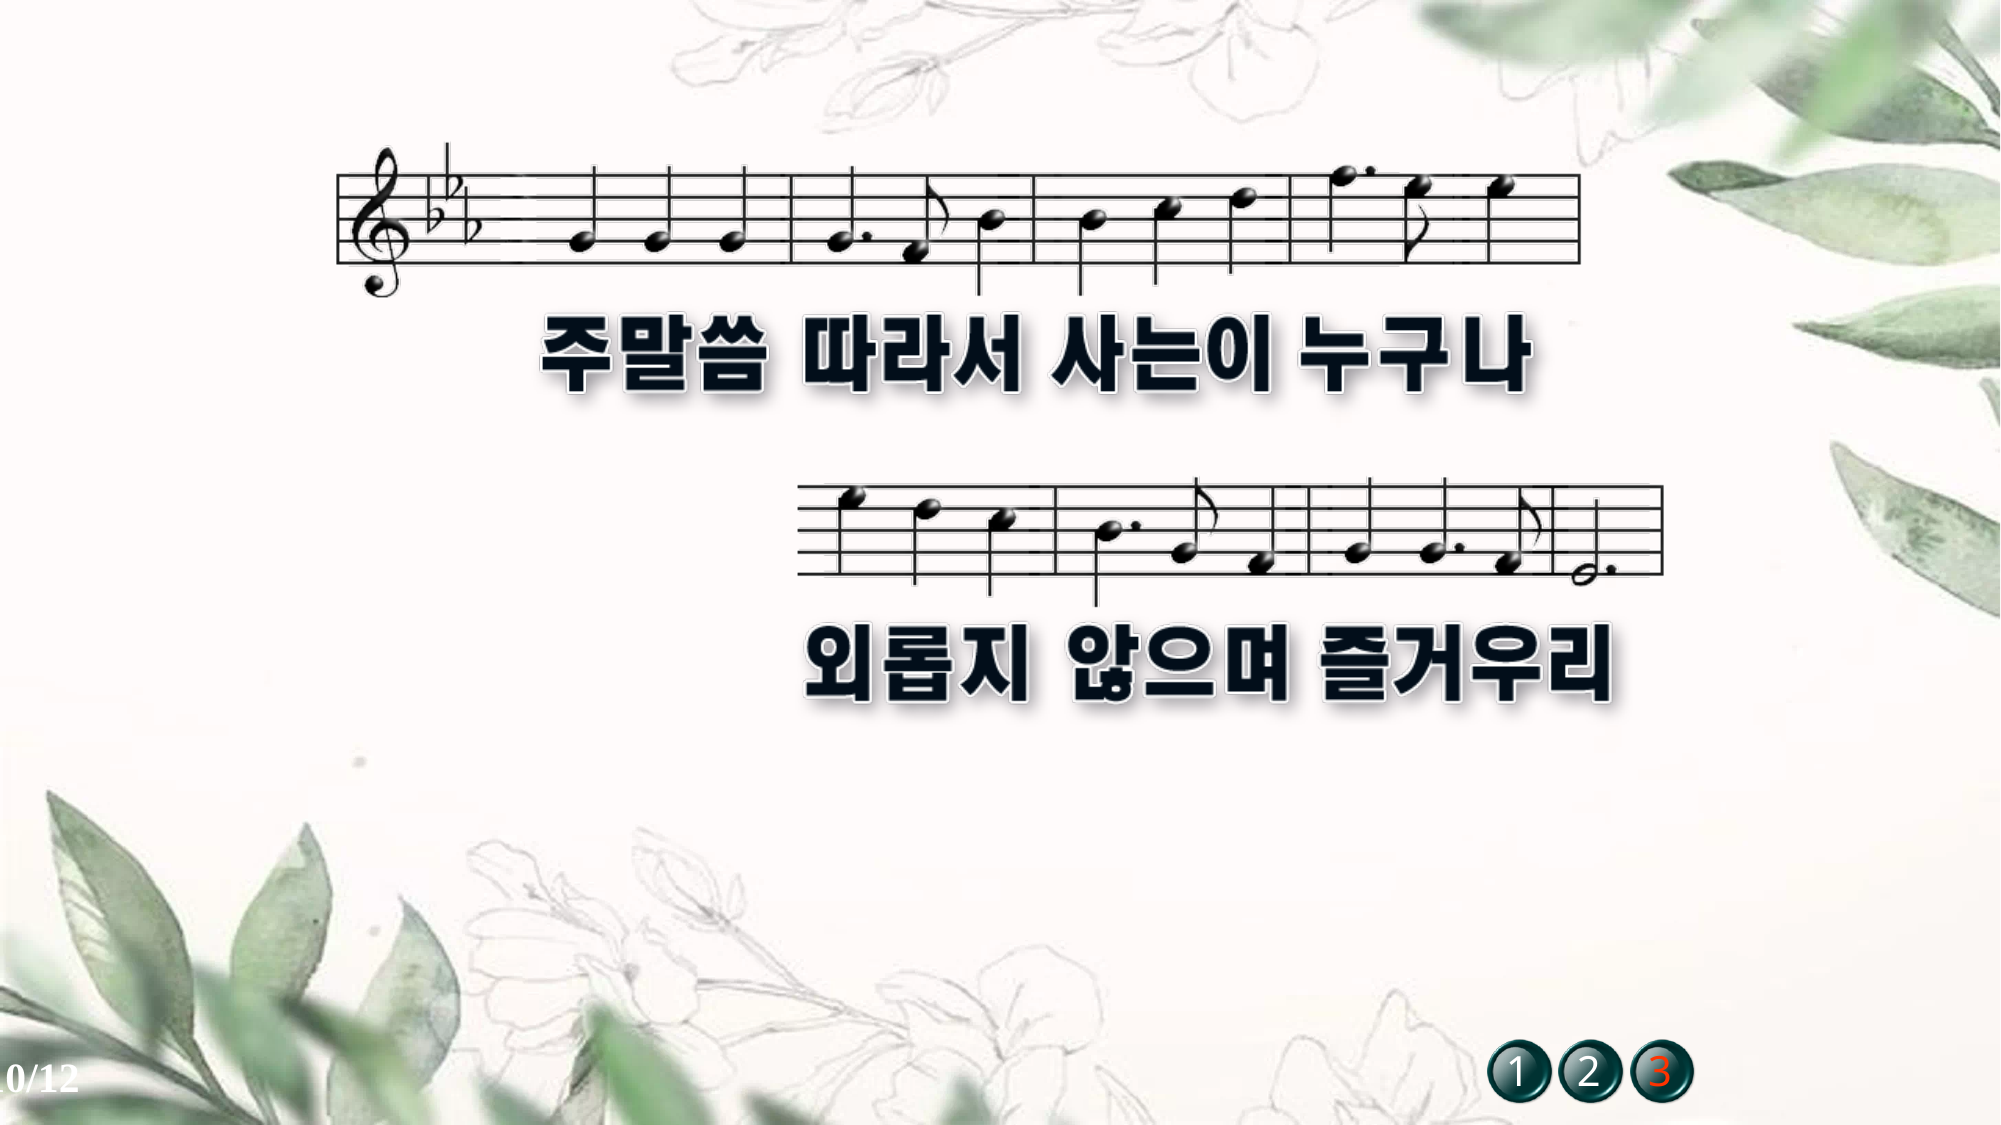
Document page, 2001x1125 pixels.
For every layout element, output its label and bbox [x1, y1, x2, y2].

text_box [1484, 1035, 1555, 1106]
text_box [1627, 1035, 1697, 1106]
picture [0, 0, 2001, 1125]
text_box [1555, 1035, 1626, 1106]
